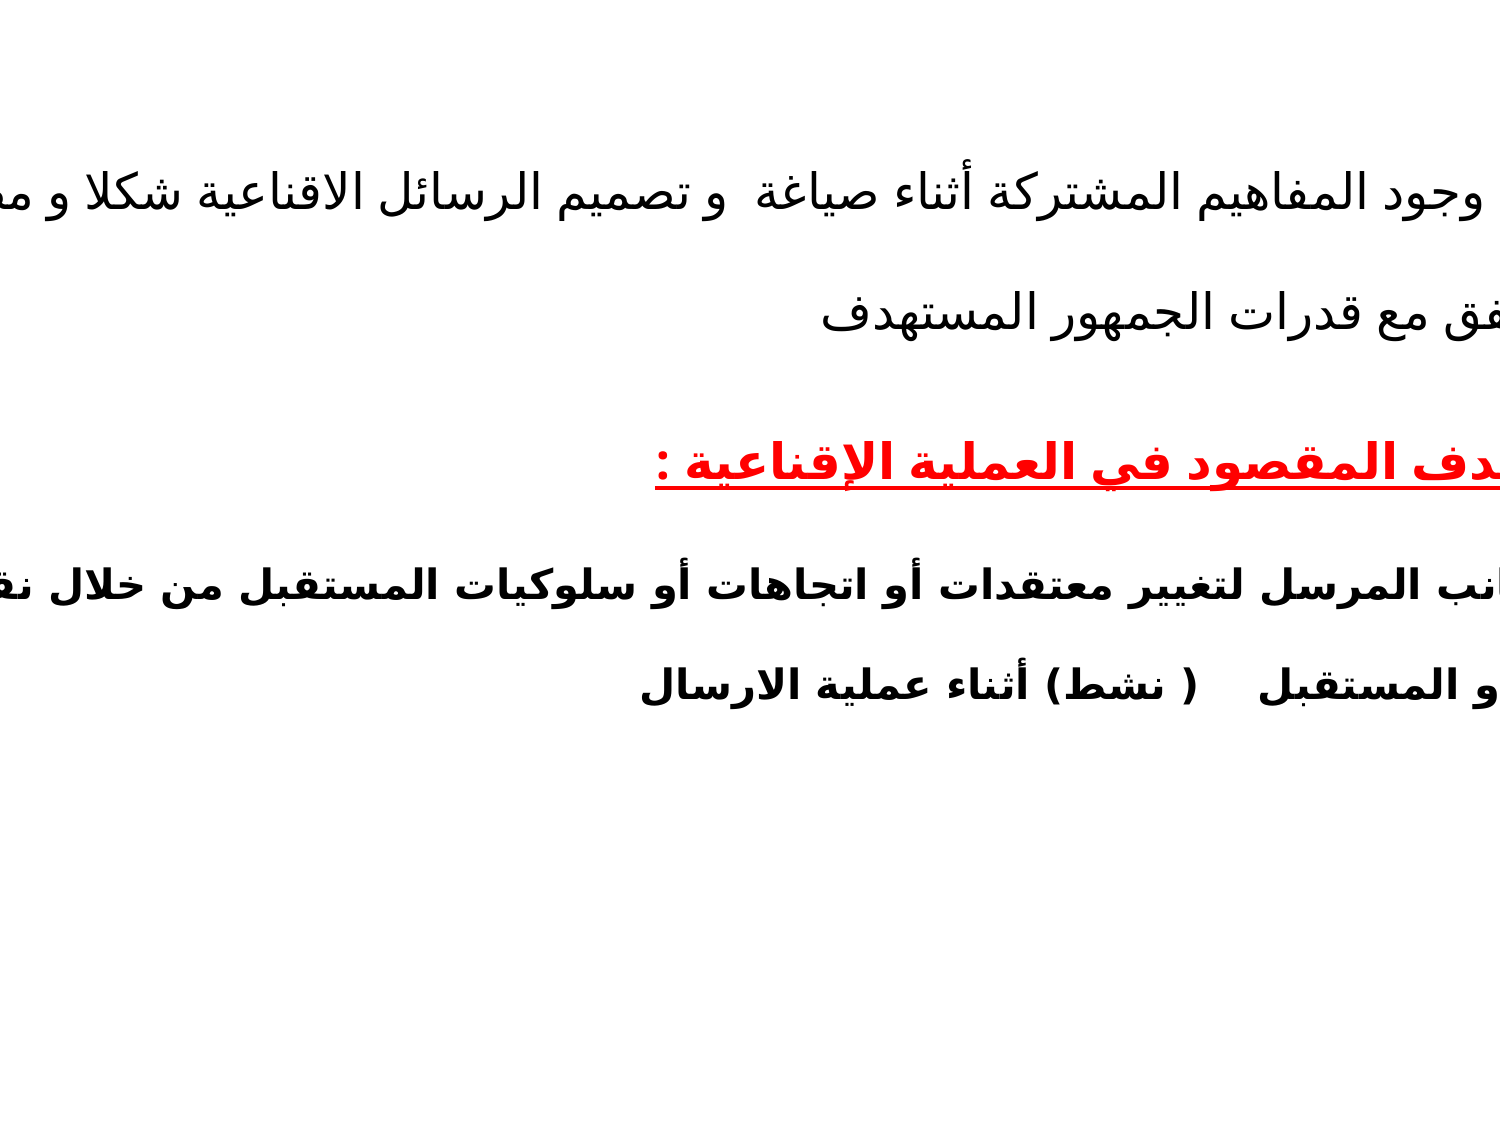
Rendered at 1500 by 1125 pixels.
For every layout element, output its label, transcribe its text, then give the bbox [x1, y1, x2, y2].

text_box أهمية وجود المفاهيم المشتركة أثناء صياغة و تصميم الرسائل الاقناعية شكلا و مضمونا بما يتفق مع قدرات الجمهور المستهدف [0, 152, 1500, 348]
text_box الهدف المقصود في العملية الإقناعية : [630, 421, 1500, 550]
text_box محاولة مقصودة من جانب المرسل لتغيير معتقدات أو اتجاهات أو سلوكيات المستقبل من خلال نقل بعض الرسائل . لا بد ان يكون المرسل و المستقبل ( نشط) أثناء عملية الارسال [0, 550, 1500, 806]
